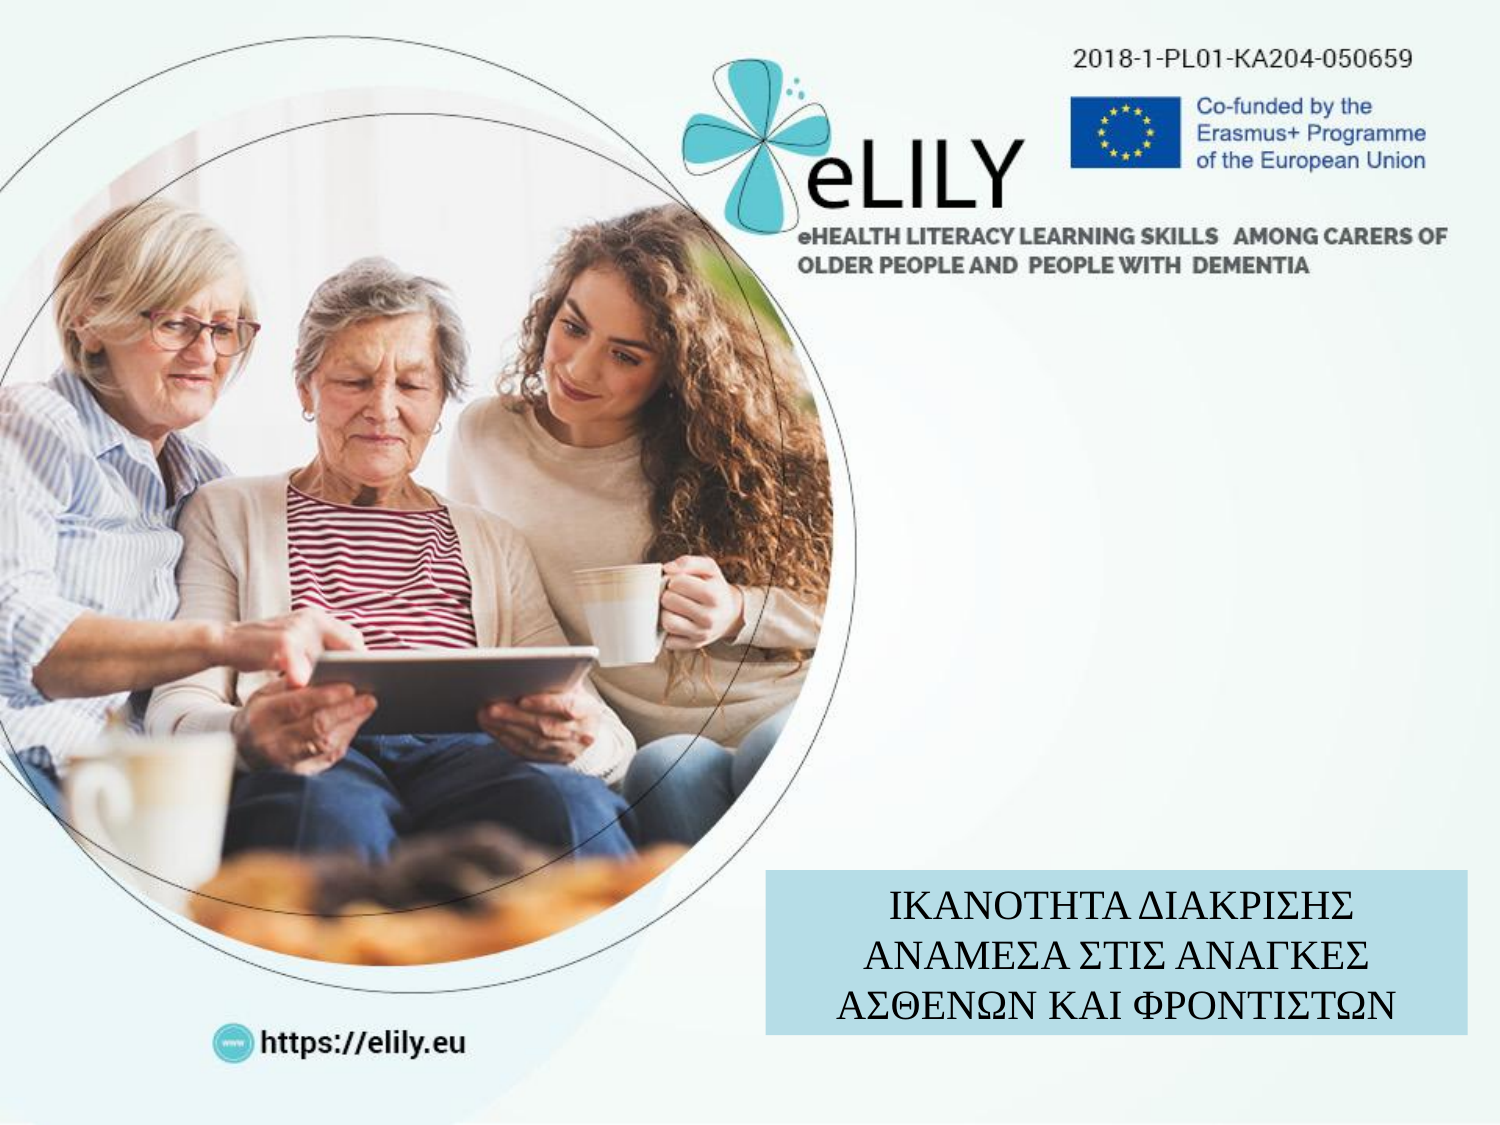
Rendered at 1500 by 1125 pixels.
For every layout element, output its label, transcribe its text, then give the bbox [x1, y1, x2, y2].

picture [0, 0, 1500, 1125]
text_box ΙΚΑΝΟΤΗΤΑ ΔΙΑΚΡΙΣΗΣ ΑΝΑΜΕΣΑ ΣΤΙΣ ΑΝΑΓΚΕΣ ΑΣΘΕΝΩΝ ΚΑΙ ΦΡΟΝΤΙΣΤΩΝ [765, 870, 1468, 1036]
